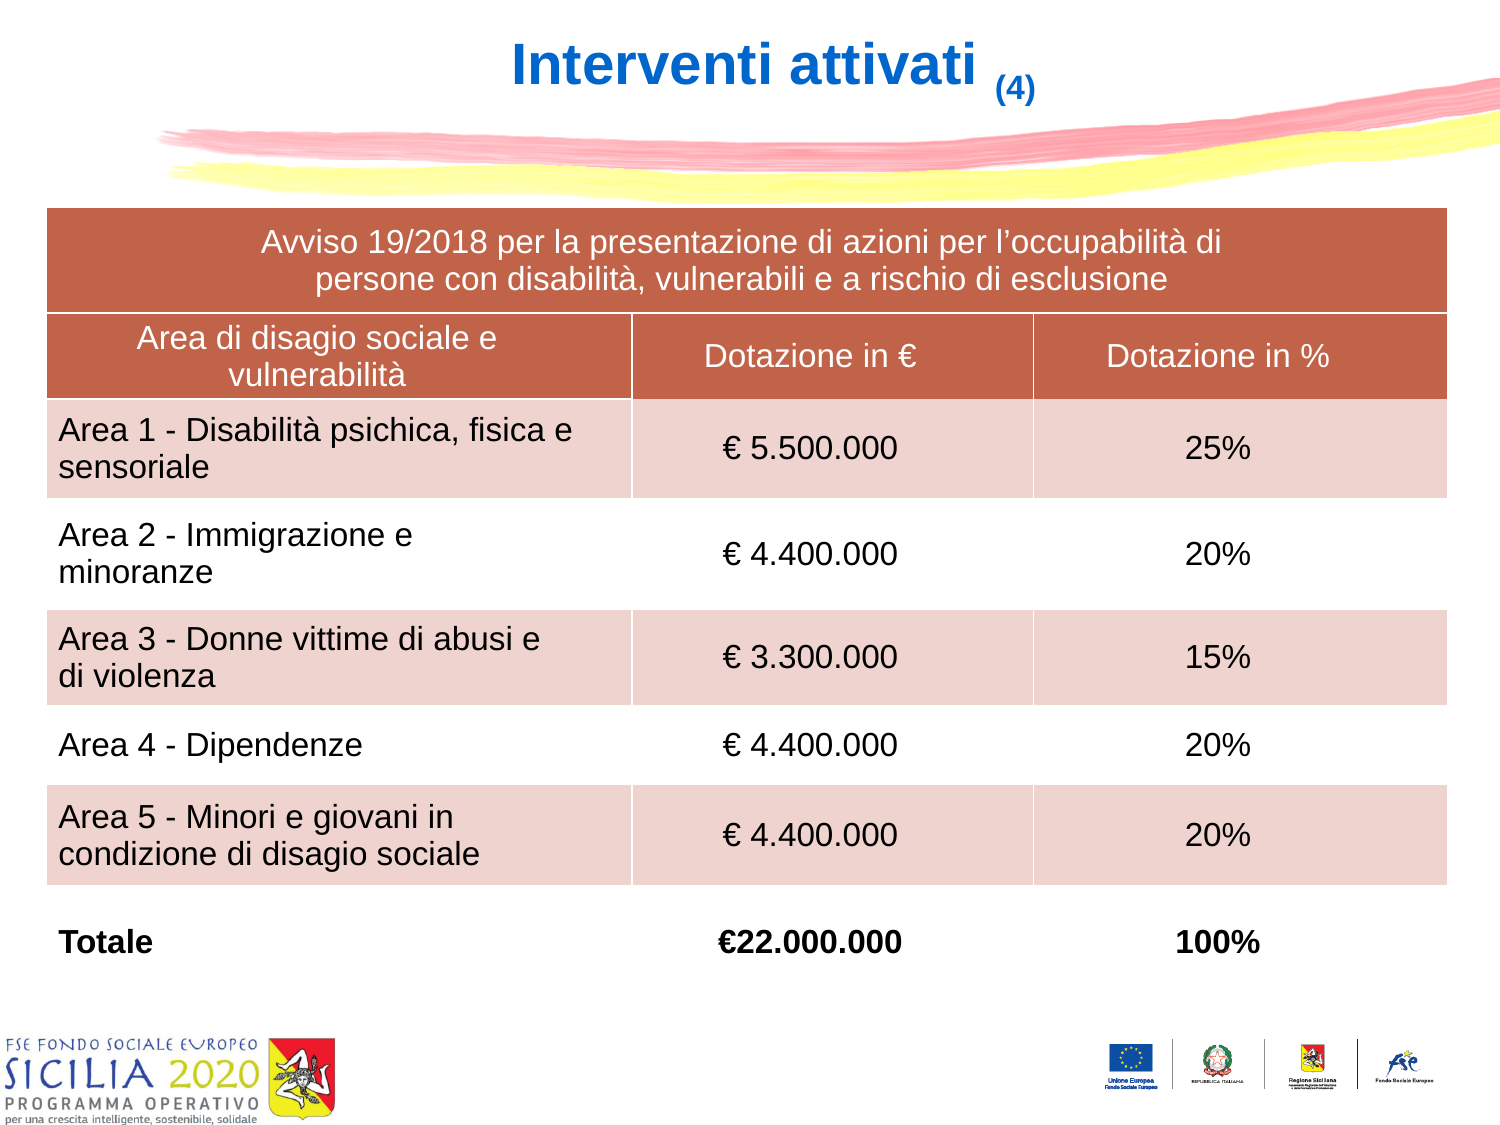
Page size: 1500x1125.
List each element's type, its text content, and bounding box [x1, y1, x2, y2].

table_cell Area 3 - Donne vittime di abusi e di violenza [47, 610, 631, 705]
table_cell € 4.400.000 [633, 785, 1033, 885]
table_cell 20% [1034, 785, 1447, 885]
table_cell Area 2 - Immigrazione e minoranze [47, 498, 631, 610]
picture [100, 77, 1500, 209]
table_cell Area 4 - Dipendenze [47, 705, 631, 785]
table_cell Area 5 - Minori e giovani in condizione di disagio sociale [47, 785, 631, 885]
table_cell € 4.400.000 [633, 705, 1033, 785]
table_cell € 5.500.000 [633, 399, 1033, 498]
table_cell Totale [47, 885, 632, 999]
text_box Interventi attivati (4) [47, 19, 1500, 114]
table_cell 25% [1034, 399, 1447, 498]
table_cell €22.000.000 [632, 885, 1033, 999]
table_cell 15% [1034, 610, 1447, 705]
table_cell Area 1 - Disabilità psichica, fisica e sensoriale [47, 400, 631, 498]
table_header Avviso 19/2018 per la presentazione di azioni per l’occupabilità di persone con disabilità, vulnerabili e a rischio di esclusione [47, 208, 1447, 312]
picture [0, 1031, 348, 1125]
table_cell € 4.400.000 [633, 498, 1033, 610]
table_cell 20% [1034, 705, 1447, 785]
table_cell Dotazione in € [633, 314, 1033, 399]
table_cell Dotazione in % [1034, 314, 1447, 399]
picture [1080, 1034, 1447, 1107]
text_box [41, 267, 47, 401]
table_cell Area di disagio sociale e vulnerabilità [47, 314, 631, 398]
table_cell 100% [1033, 885, 1447, 999]
table_cell € 3.300.000 [633, 610, 1033, 705]
table_cell 20% [1034, 498, 1447, 610]
